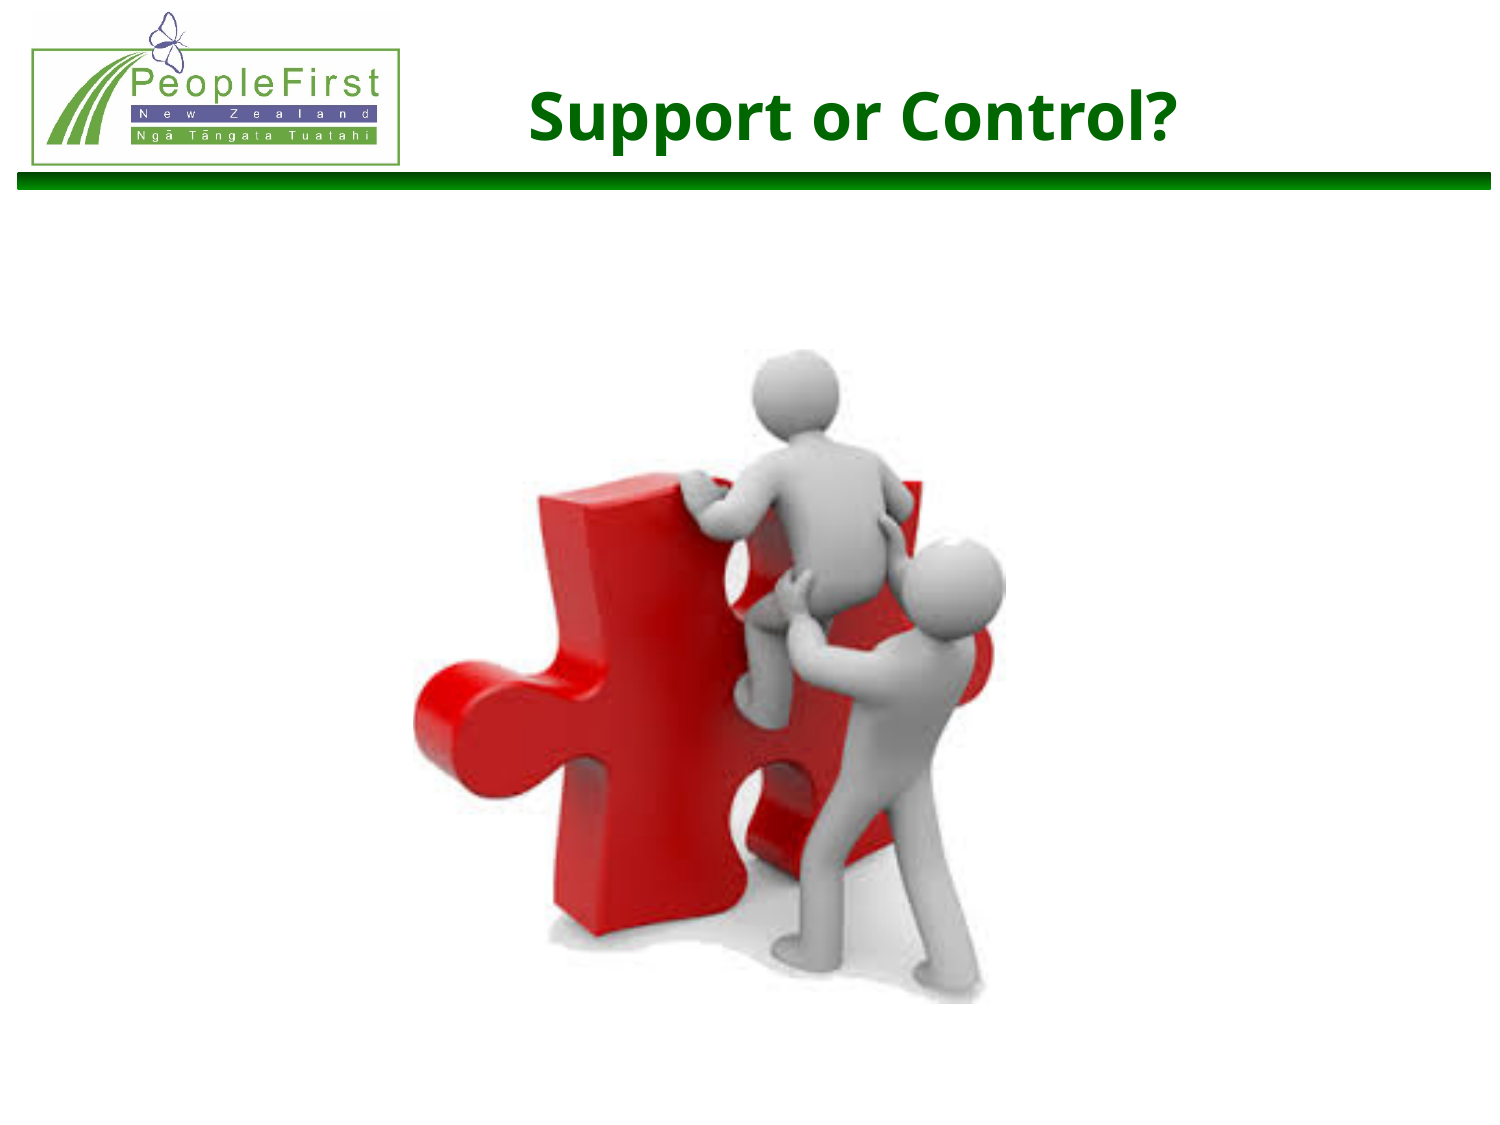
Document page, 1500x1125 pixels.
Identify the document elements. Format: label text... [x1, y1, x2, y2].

picture [31, 11, 400, 166]
title Support or Control? [513, 66, 1500, 145]
picture [412, 349, 1006, 1004]
